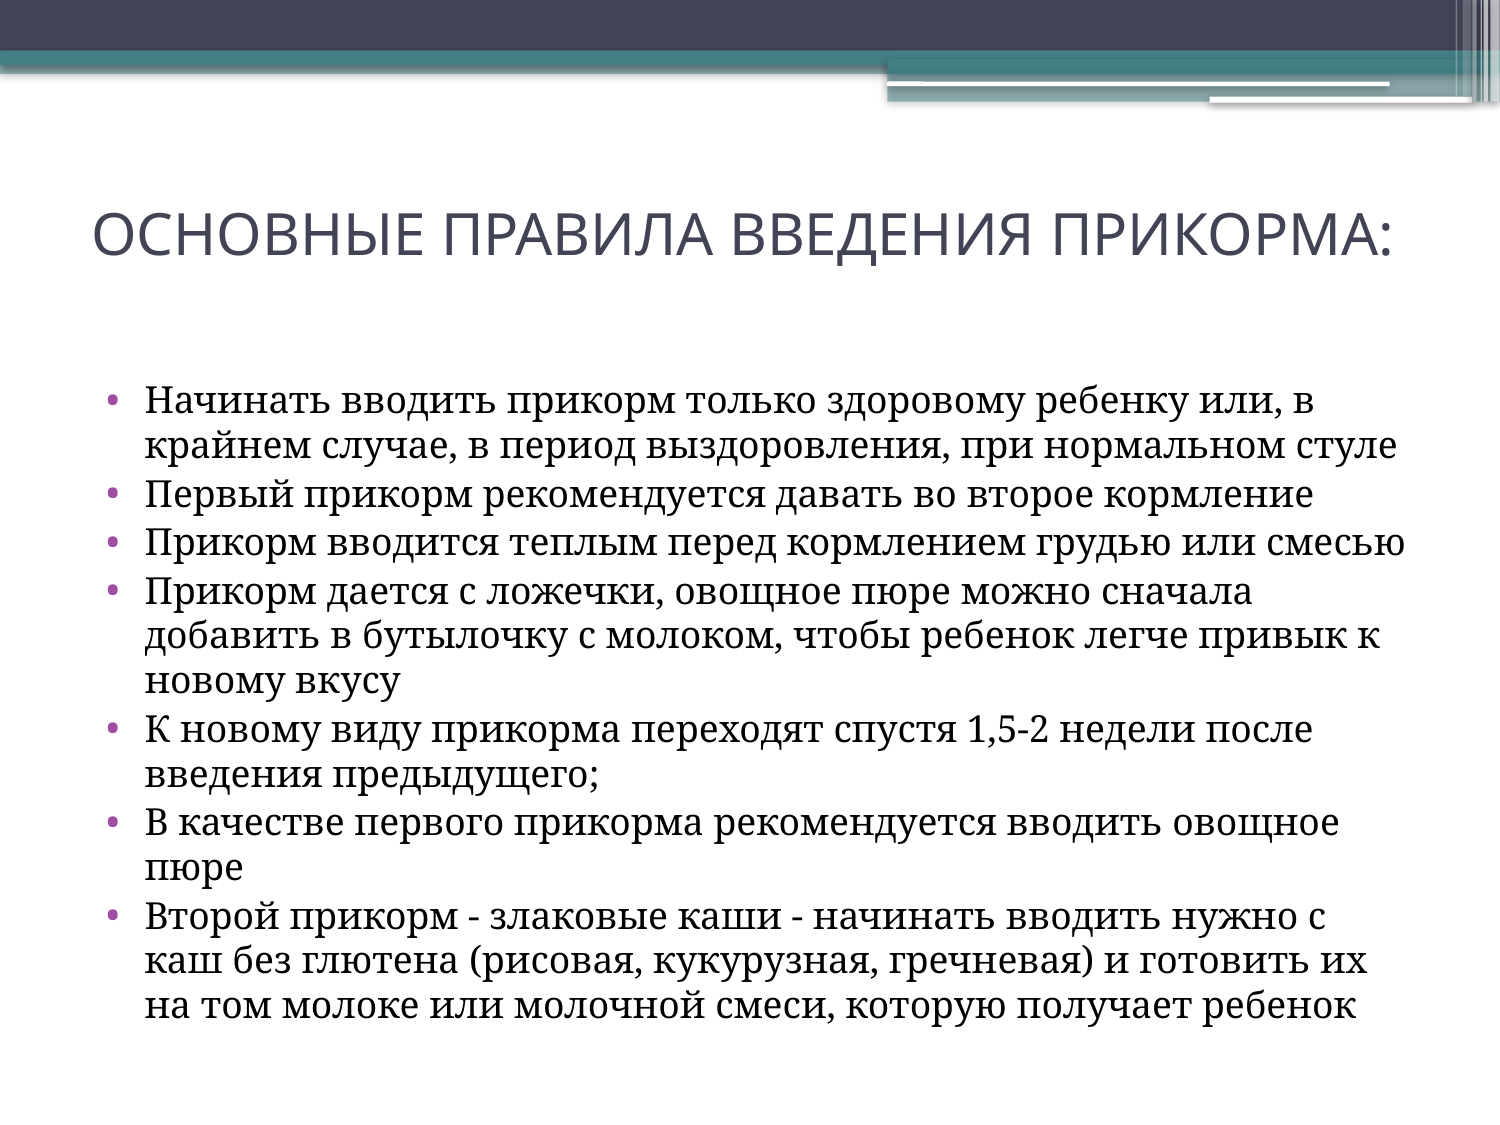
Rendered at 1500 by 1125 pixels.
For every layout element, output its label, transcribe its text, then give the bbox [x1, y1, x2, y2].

title ОСНОВНЫЕ ПРАВИЛА ВВЕДЕНИЯ ПРИКОРМА: [76, 101, 1427, 363]
list Начинать вводить прикорм только здоровому ребенку или, в крайнем случае, в период выздоровления, при нормальном стуле Первый прикорм рекомендуется давать во второе кормление Прикорм вводится теплым перед кормлением грудью или смесью Прикорм дается с ложечки, овощное пюре можно сначала добавить в бутылочку с молоком, чтобы ребенок легче привык к новому вкусу К новому виду прикорма переходят спустя 1,5-2 недели после введения предыдущего; В качестве первого прикорма рекомендуется вводить овощное пюре Второй прикорм - злаковые каши - начинать вводить нужно с каш без глютена (рисовая, кукурузная, гречневая) и готовить их на том молоке или молочной смеси, которую получает ребенок [75, 368, 1425, 1079]
